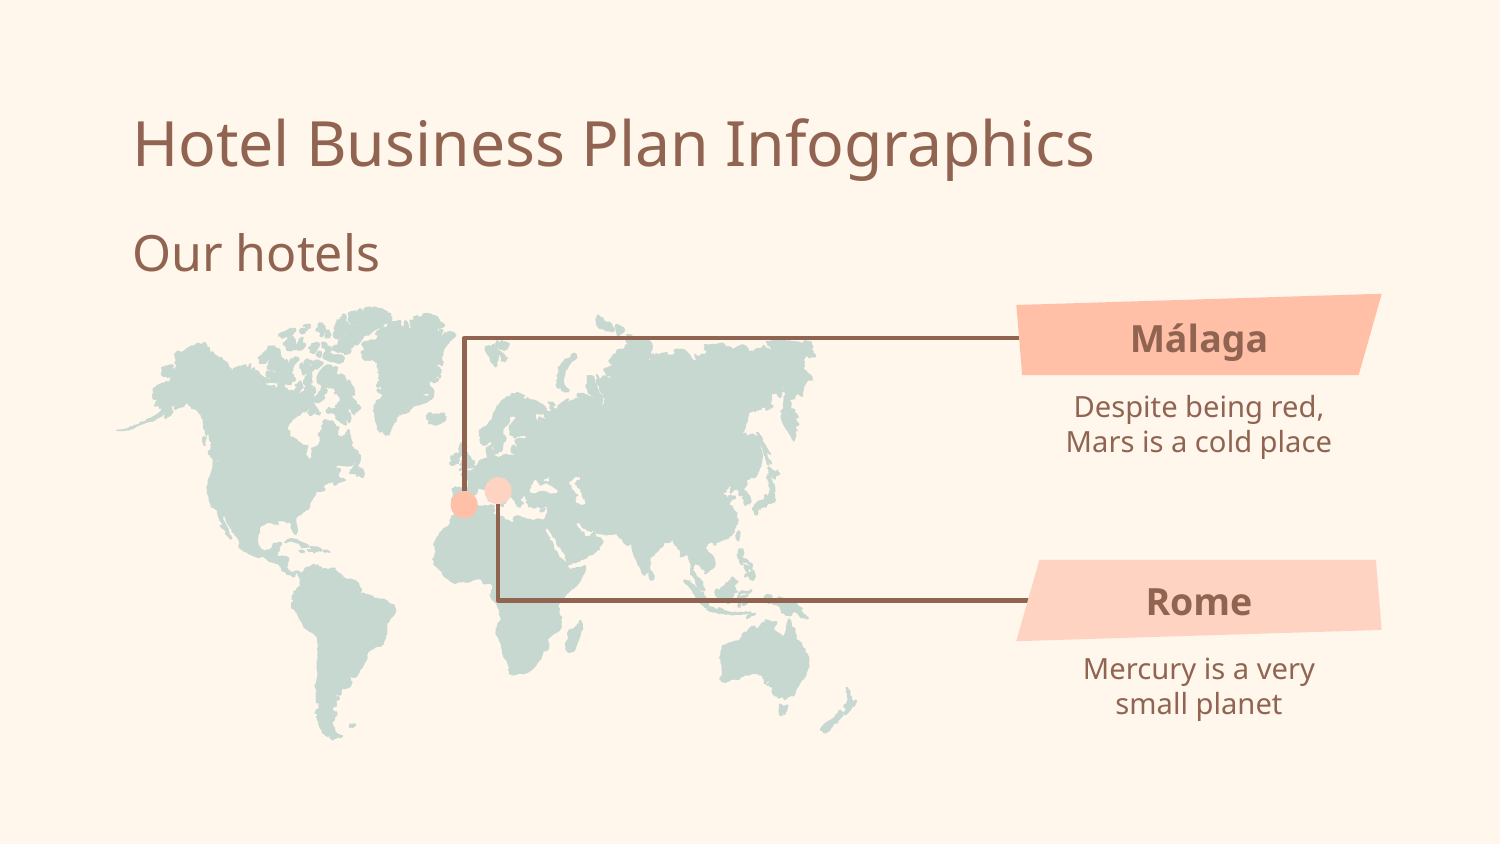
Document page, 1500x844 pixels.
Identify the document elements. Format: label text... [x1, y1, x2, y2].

text_box Our hotels [116, 212, 498, 291]
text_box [674, 609, 829, 703]
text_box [674, 126, 829, 502]
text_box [1016, 559, 1382, 716]
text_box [1016, 293, 1382, 453]
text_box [497, 504, 1040, 601]
title Hotel Business Plan Infographics [116, 88, 1383, 183]
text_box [116, 306, 857, 740]
